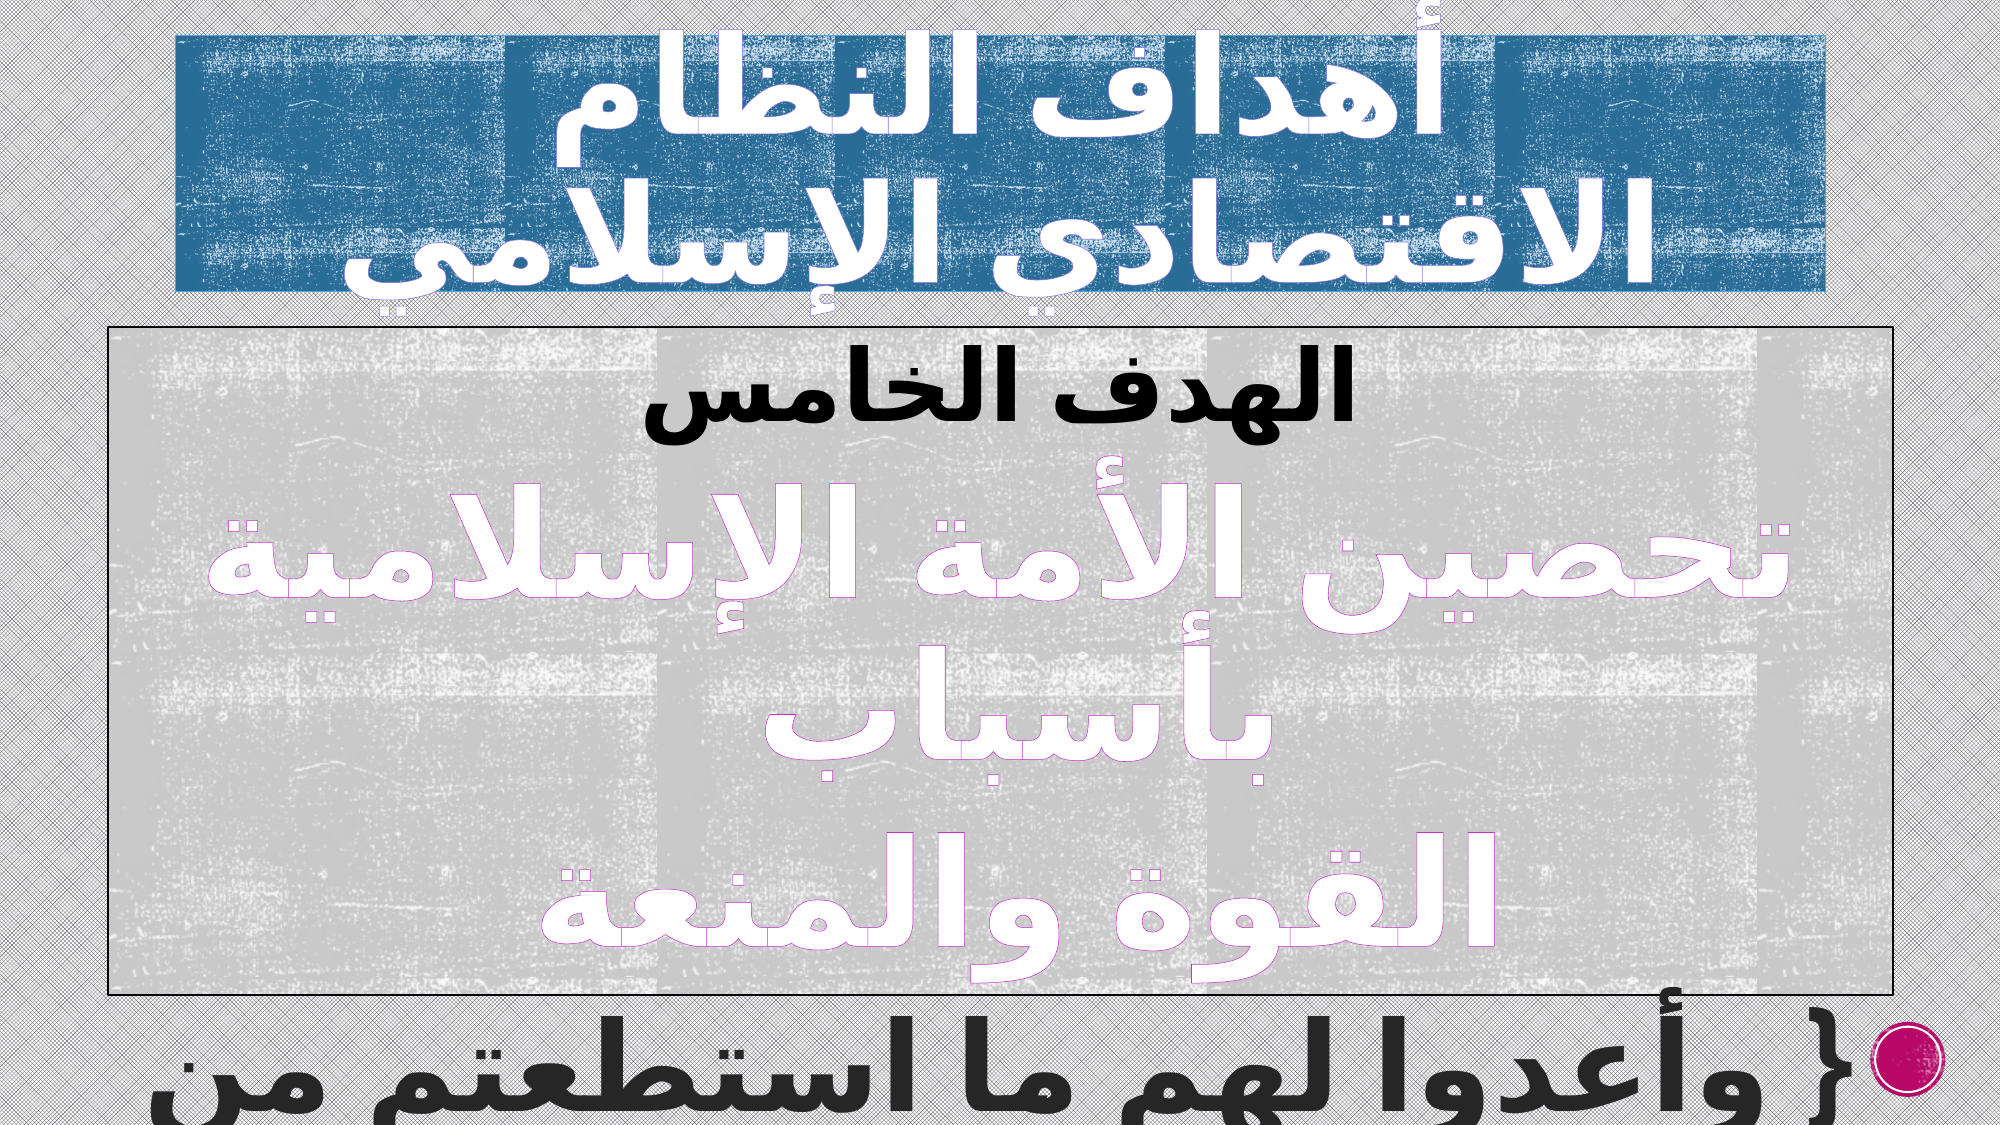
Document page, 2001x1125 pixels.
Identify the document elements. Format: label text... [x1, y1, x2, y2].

title أهداف النظام الاقتصادي الإسلامي [175, 35, 1826, 292]
list الهدف الخامس تحصين الأمة الإسلامية بأسباب القوة والمنعة { وأعدوا لهم ما استطعتم من قوة } [107, 326, 1894, 996]
